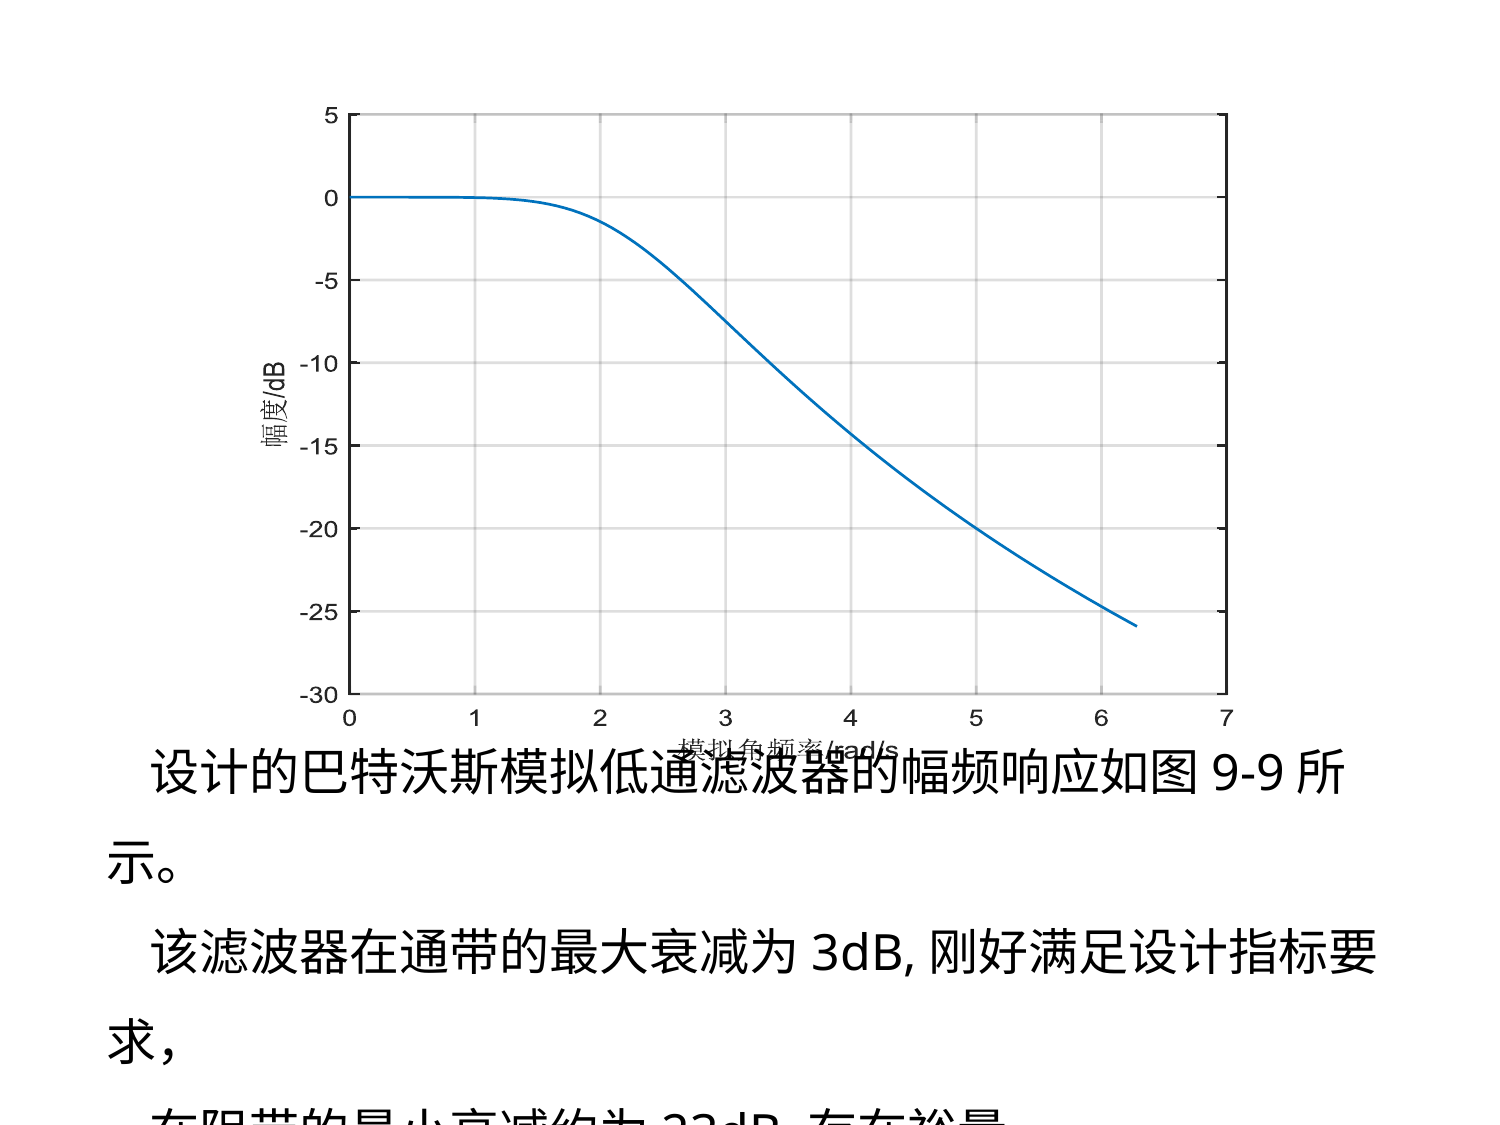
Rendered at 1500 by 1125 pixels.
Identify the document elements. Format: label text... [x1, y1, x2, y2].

text_box 设计的巴特沃斯模拟低通滤波器的幅频响应如图9-9所示。 该滤波器在通带的最大衰减为3dB,刚好满足设计指标要求， 在阻带的最小衰减约为23dB,存在裕量。 [91, 793, 1450, 1079]
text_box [199, 58, 1336, 774]
